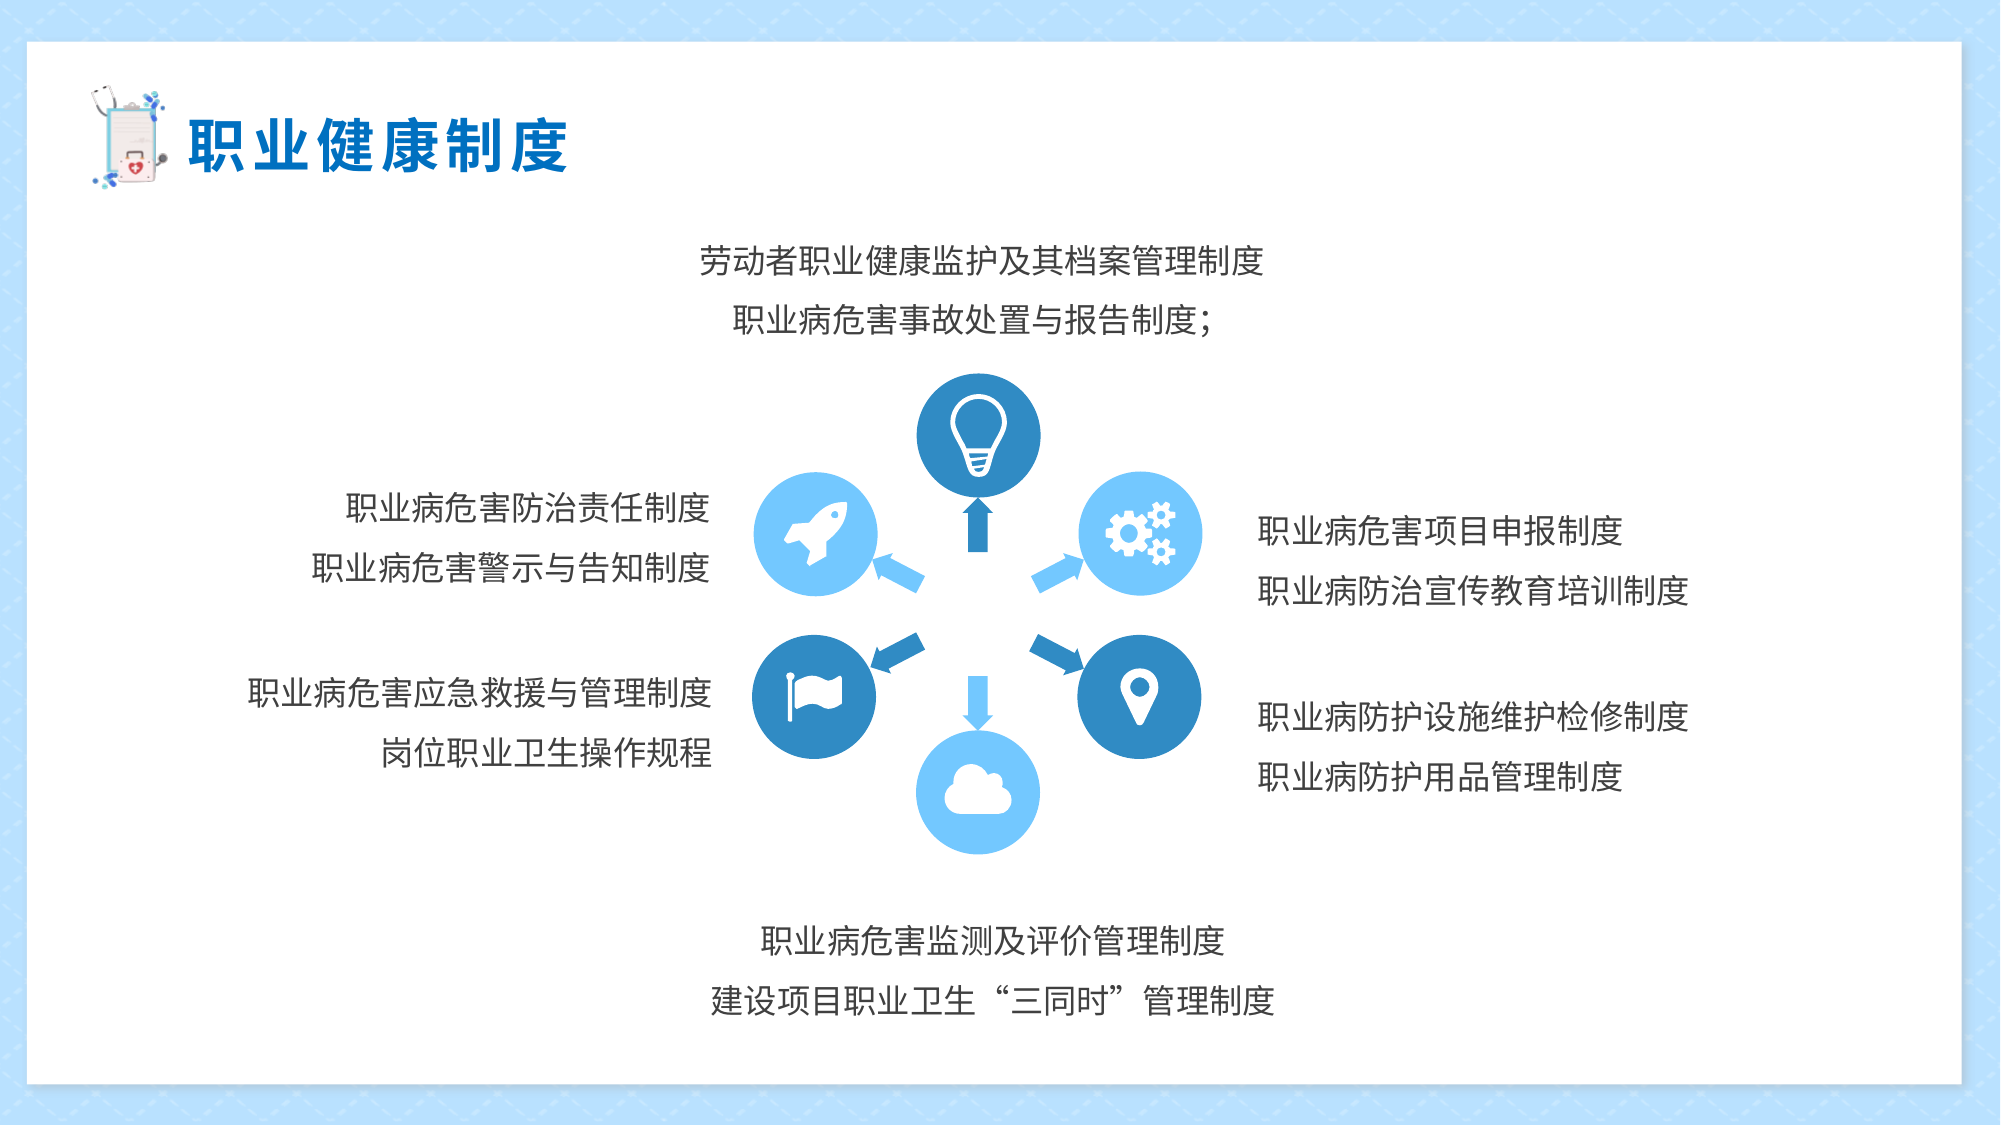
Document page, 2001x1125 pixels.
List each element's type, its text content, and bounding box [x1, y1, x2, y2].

text_box 职业病危害监测及评价管理制度 建设项目职业卫生“三同时”管理制度 [633, 893, 1353, 1028]
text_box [64, 78, 603, 206]
text_box 劳动者职业健康监护及其档案管理制度 职业病危害事故处置与报告制度； [622, 212, 1342, 348]
text_box 职业病危害防治责任制度 职业病危害警示与告知制度 [252, 459, 726, 595]
text_box 职业病防护设施维护检修制度 职业病防护用品管理制度 [1242, 668, 1829, 804]
text_box 职业病危害项目申报制度 职业病防治宣传教育培训制度 [1242, 483, 1717, 618]
text_box 职业病危害应急救援与管理制度 岗位职业卫生操作规程 [142, 645, 728, 780]
picture [0, 0, 2000, 1125]
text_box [752, 373, 1203, 855]
